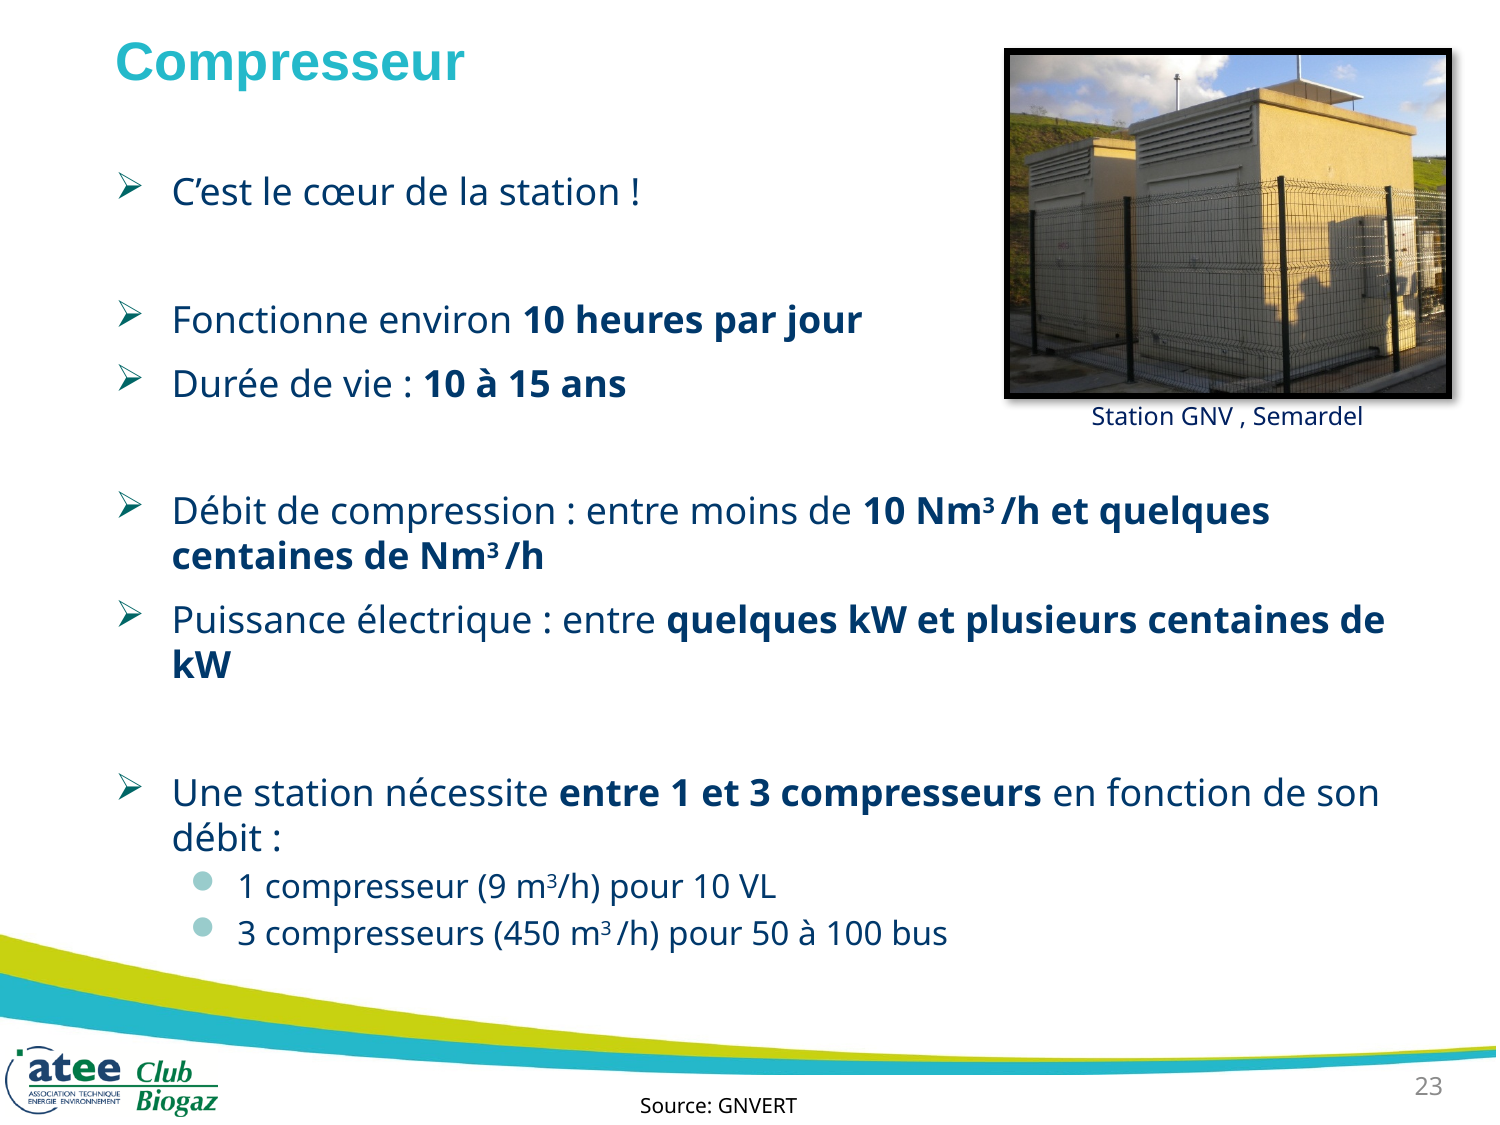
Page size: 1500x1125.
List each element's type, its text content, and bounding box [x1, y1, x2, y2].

text_box Source: GNVERT [454, 1085, 983, 1125]
picture [0, 933, 1496, 1117]
list C’est le cœur de la station ! Fonctionne environ 10 heures par jour Durée de vie : 10 à 15 ans Débit de compression : entre moins de 10 Nm3 /h et quelques centaines de Nm3 /h Puissance électrique : entre quelques kW et plusieurs centaines de kW Une station nécessite entre 1 et 3 compresseurs en fonction de son débit : 1 compresseur (9 m3/h) pour 10 VL 3 compresseurs (450 m3 /h) pour 50 à 100 bus [100, 160, 1448, 1012]
text_box Station GNV , Semardel [1029, 409, 1427, 438]
picture [1009, 54, 1446, 394]
title Compresseur [100, 18, 1448, 113]
